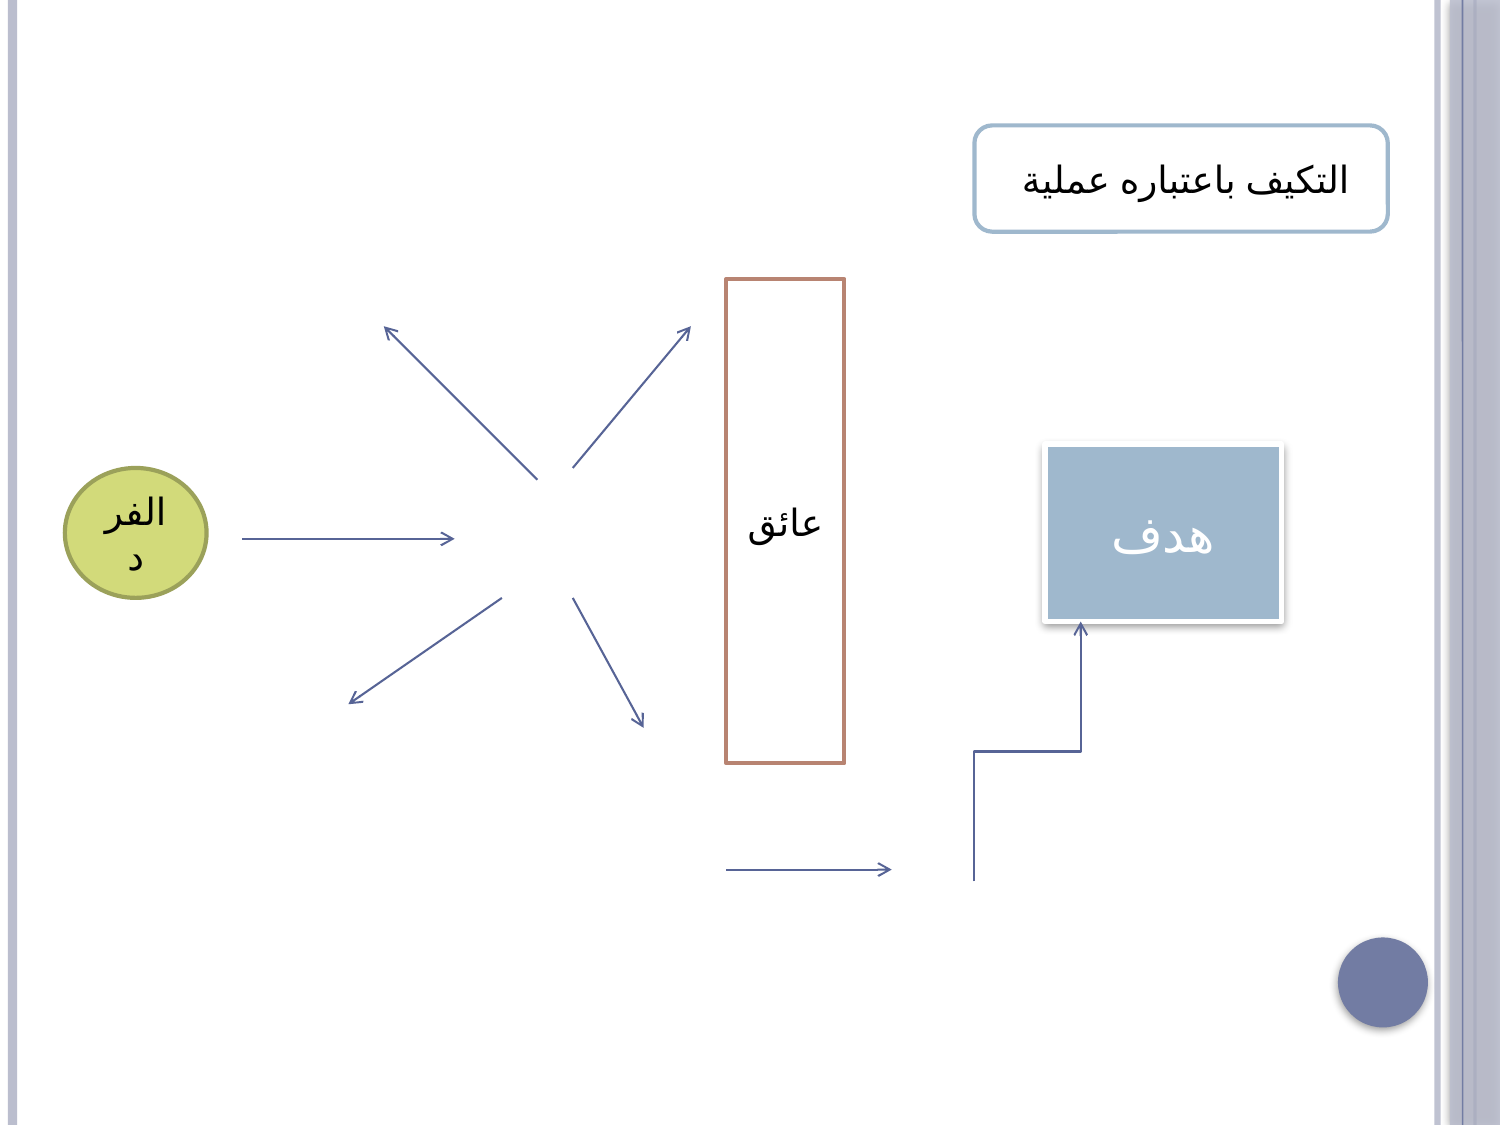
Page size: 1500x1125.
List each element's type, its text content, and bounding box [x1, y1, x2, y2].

text_box التكيف باعتباره عملية [972, 123, 1390, 234]
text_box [347, 597, 503, 705]
text_box هدف [1042, 441, 1284, 624]
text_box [572, 325, 692, 469]
text_box الفرد [62, 465, 209, 600]
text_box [572, 597, 645, 729]
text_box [897, 697, 1158, 806]
text_box عائق [724, 277, 846, 765]
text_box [383, 325, 538, 481]
